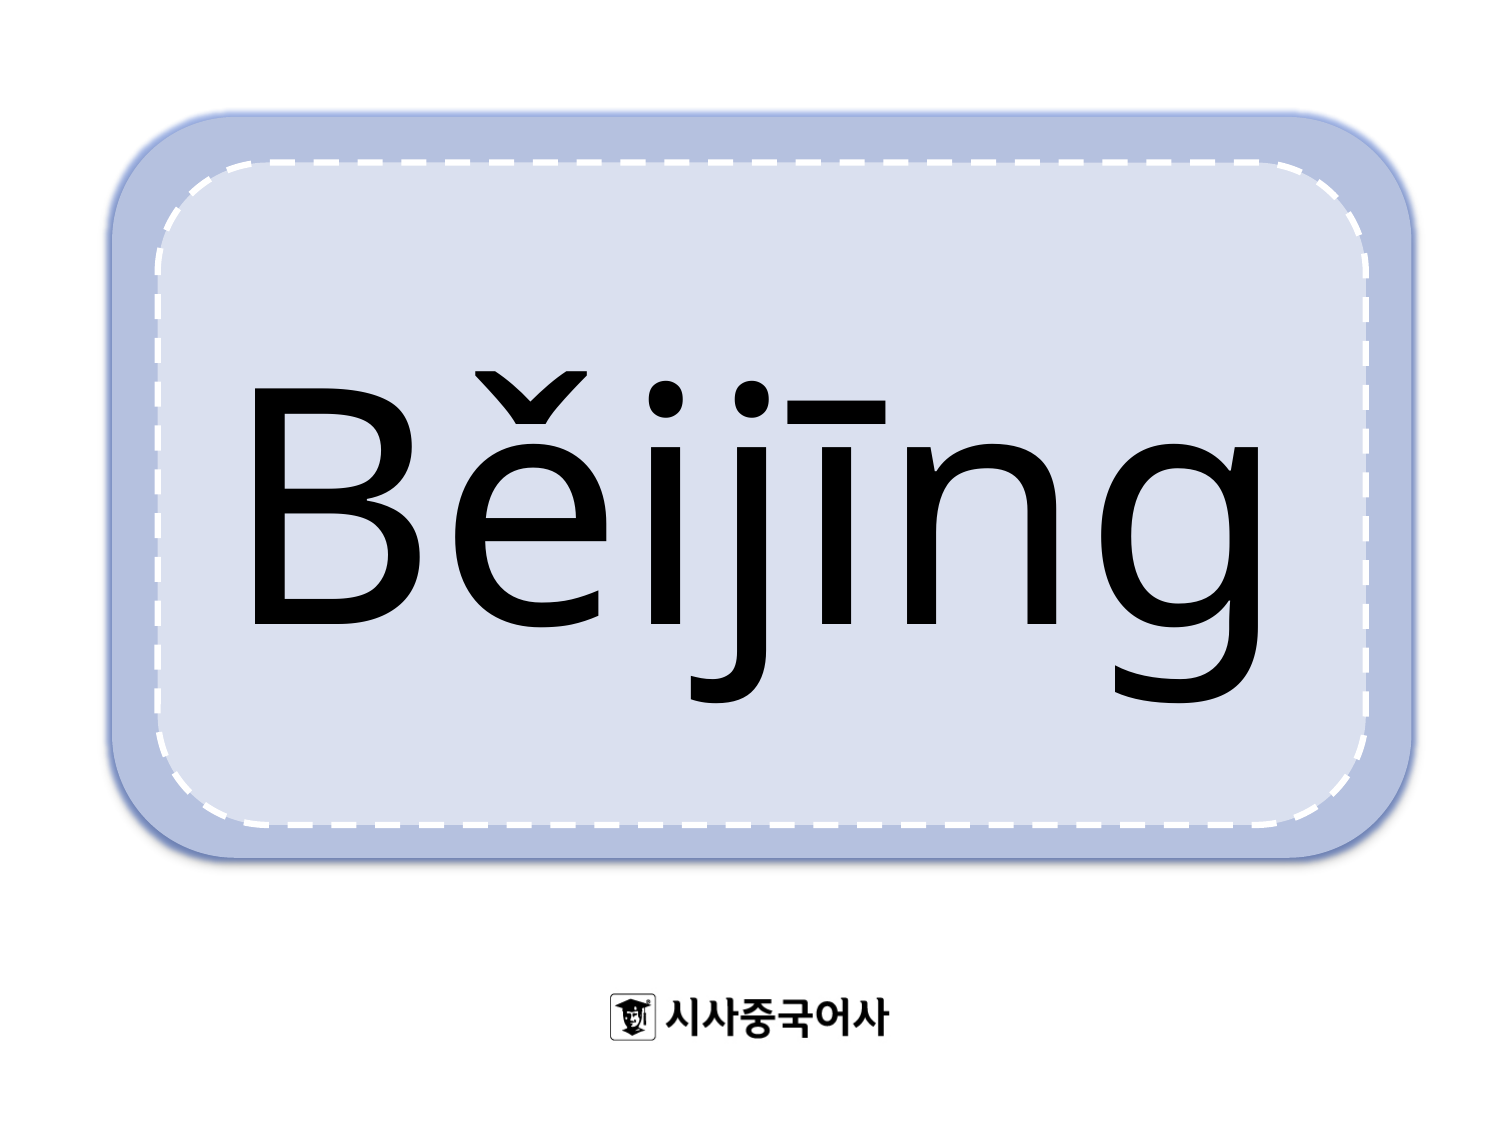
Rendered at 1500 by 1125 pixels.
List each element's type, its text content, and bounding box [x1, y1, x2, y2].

picture [602, 987, 898, 1047]
text_box Běijīng [162, 160, 1371, 824]
